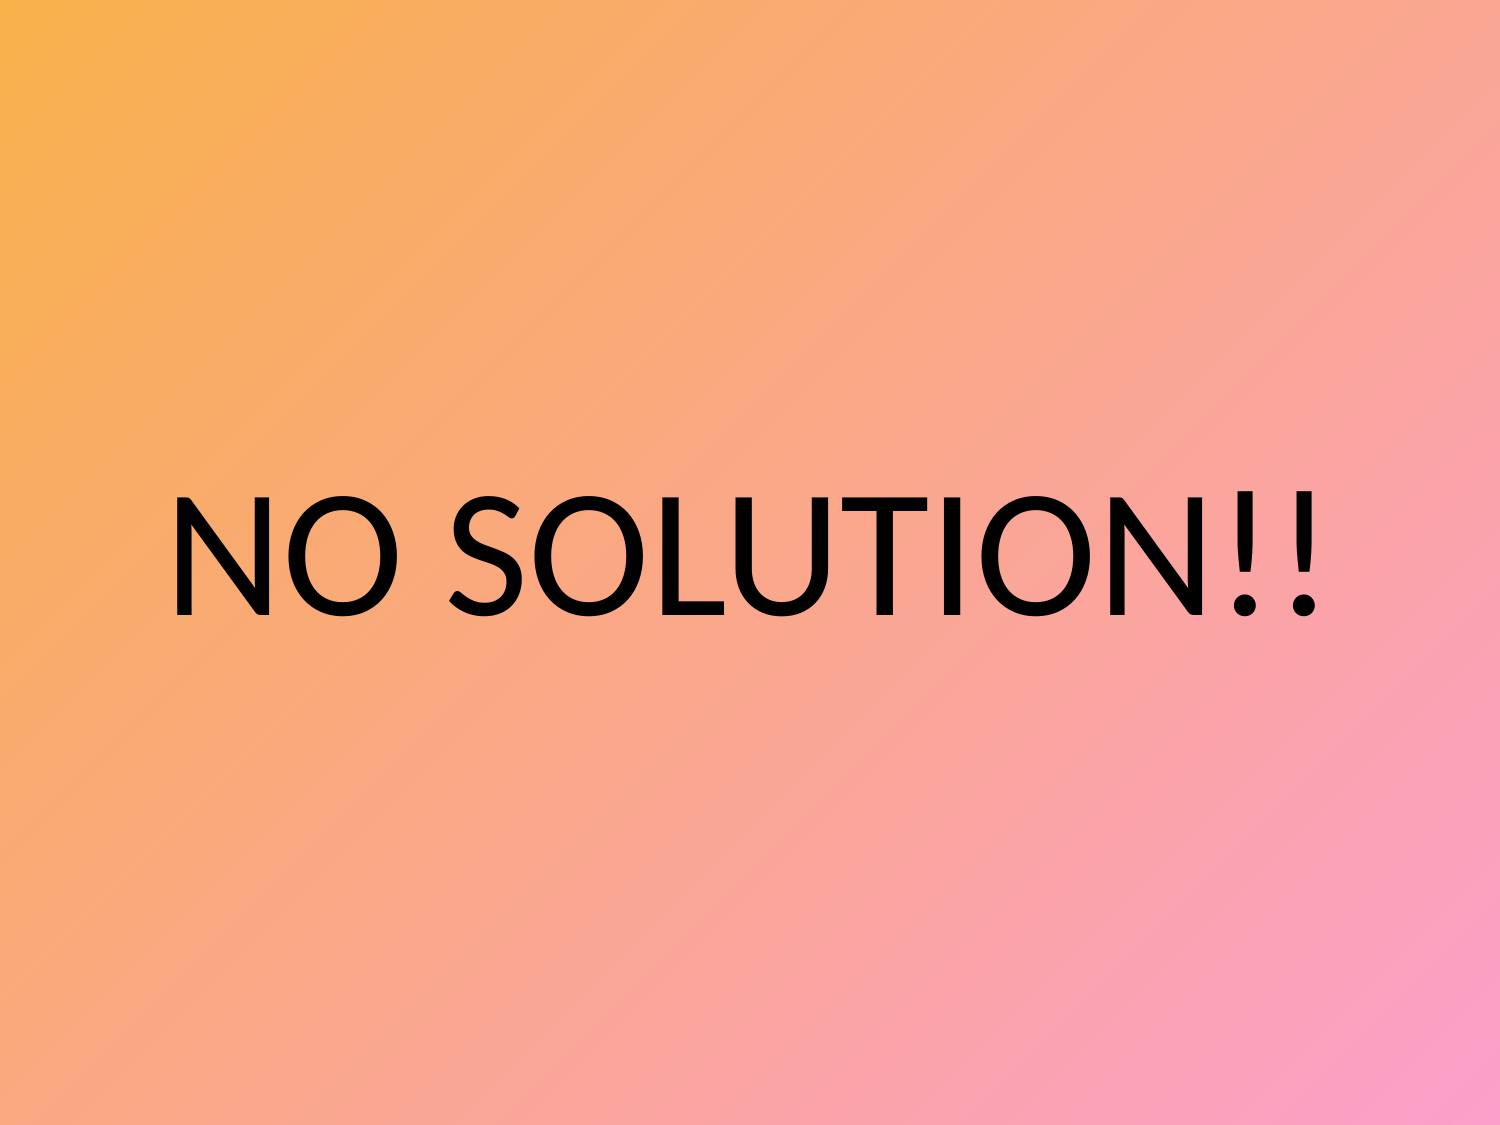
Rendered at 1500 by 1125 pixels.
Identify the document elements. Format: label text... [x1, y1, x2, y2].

list NO SOLUTION!! [74, 424, 1426, 1125]
